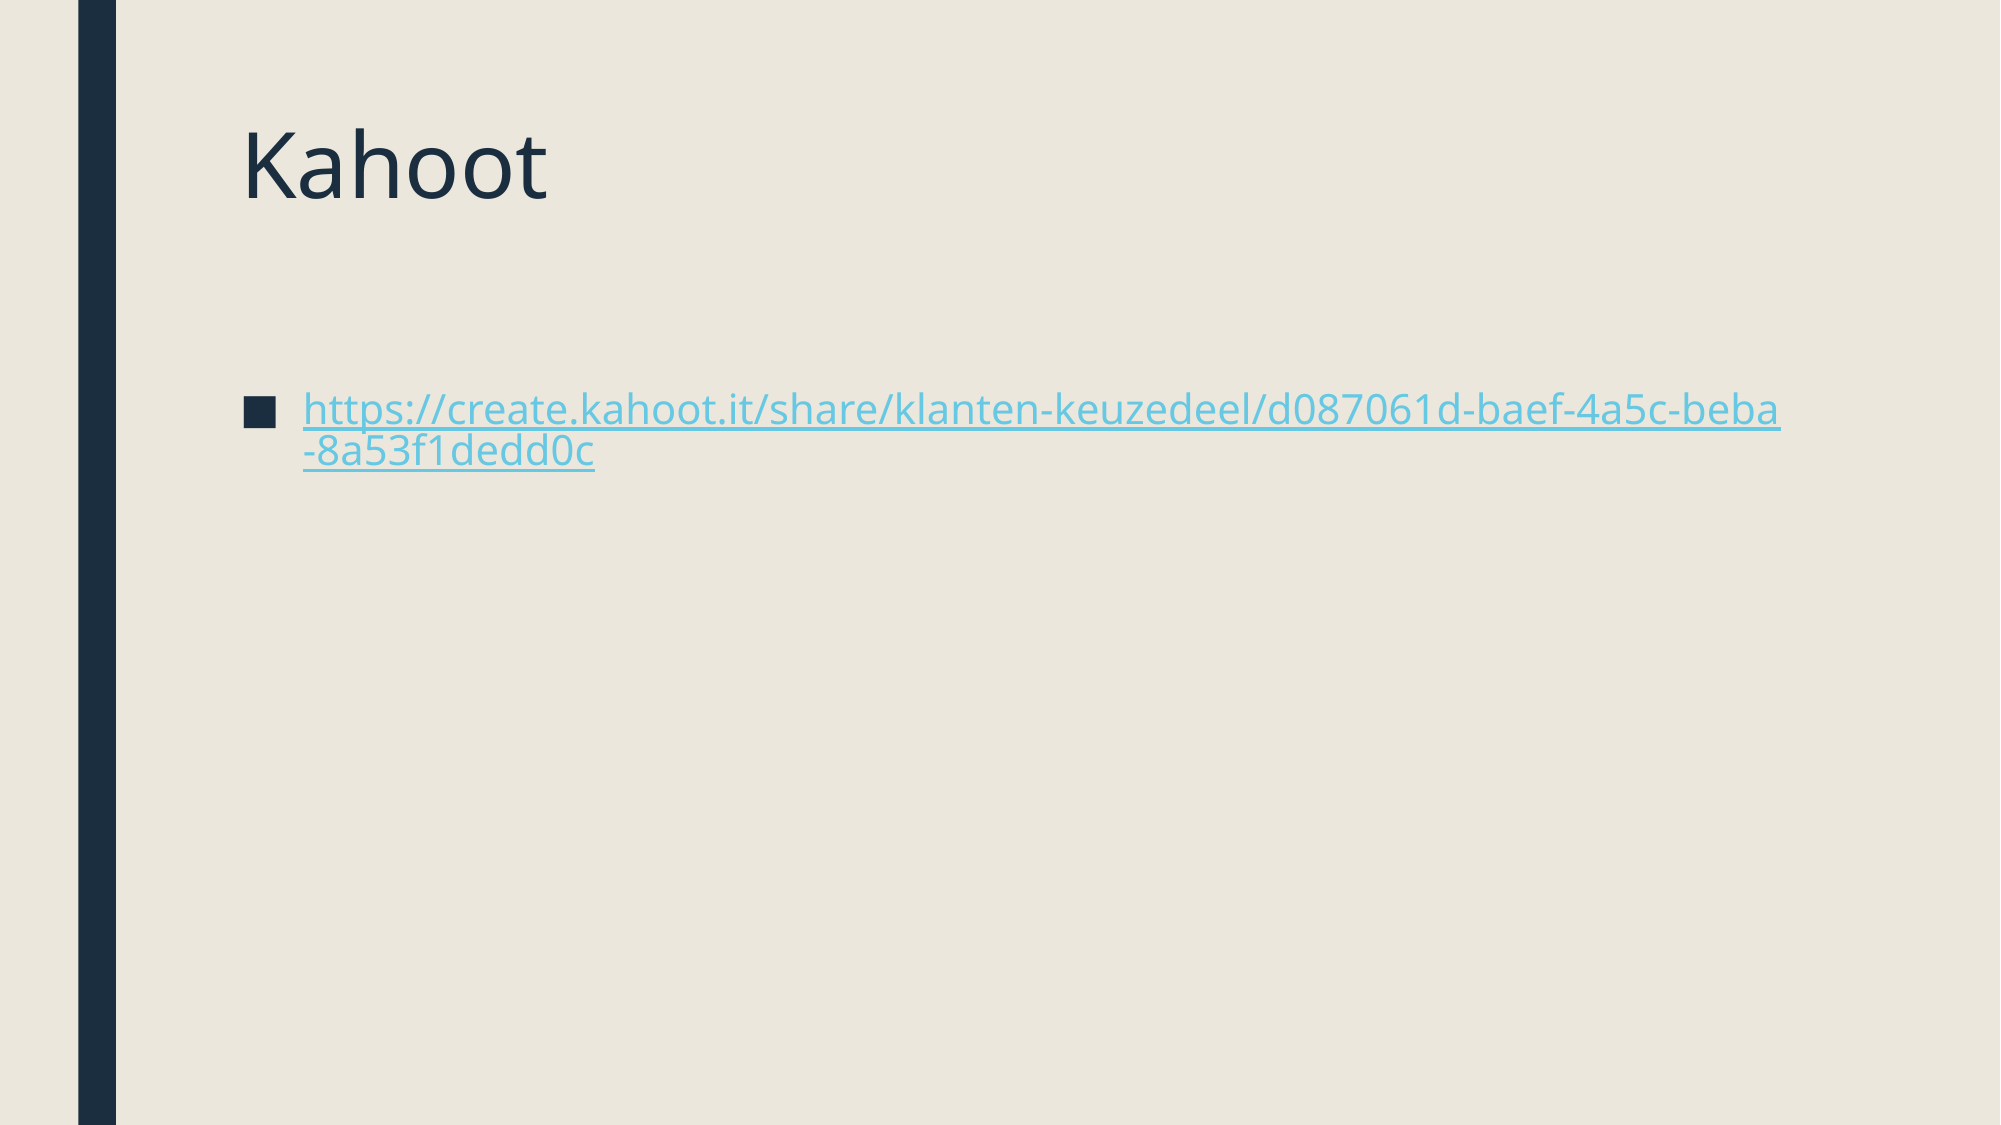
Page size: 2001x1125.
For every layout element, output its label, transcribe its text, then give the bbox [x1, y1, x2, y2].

title Kahoot [225, 112, 1800, 357]
list https://create.kahoot.it/share/klanten-keuzedeel/d087061d-baef-4a5c-beba-8a53f1dedd0c [225, 375, 1800, 963]
